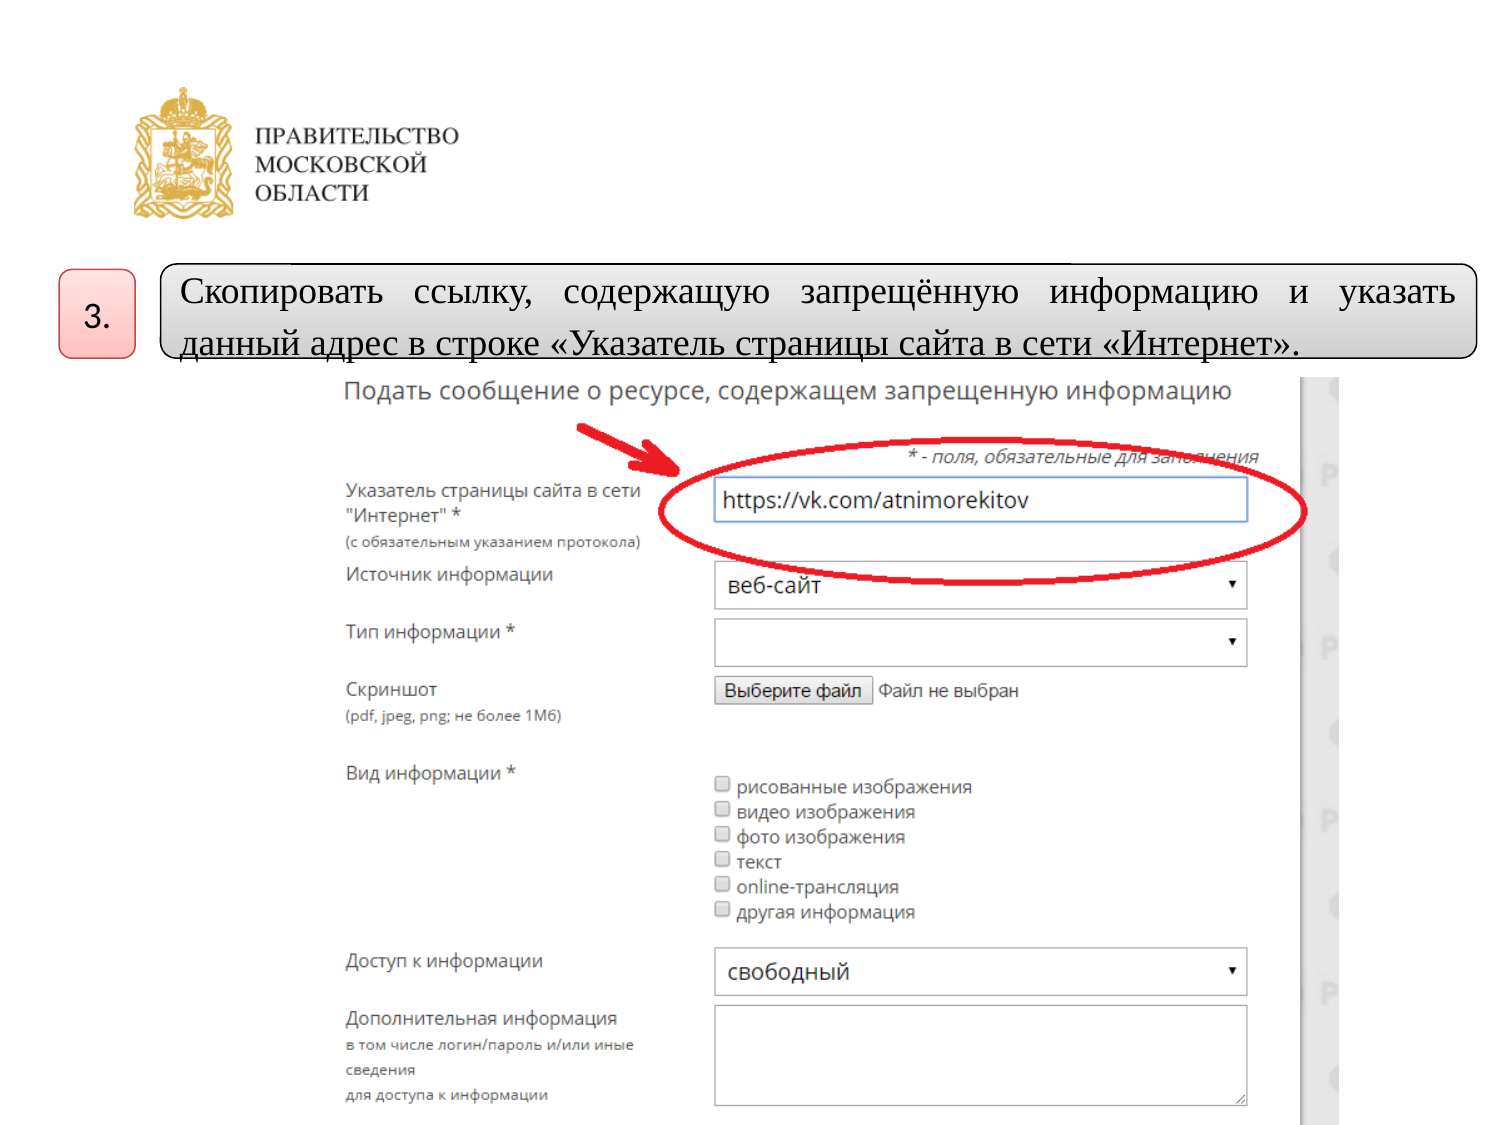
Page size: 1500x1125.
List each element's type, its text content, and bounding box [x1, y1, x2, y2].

text_box 3. [59, 273, 136, 359]
picture [234, 377, 1339, 1125]
picture [41, 39, 521, 265]
text_box Скопировать ссылку, содержащую запрещённую информацию и указать данный адрес в строке «Указатель страницы сайта в сети «Интернет». [160, 263, 1477, 359]
